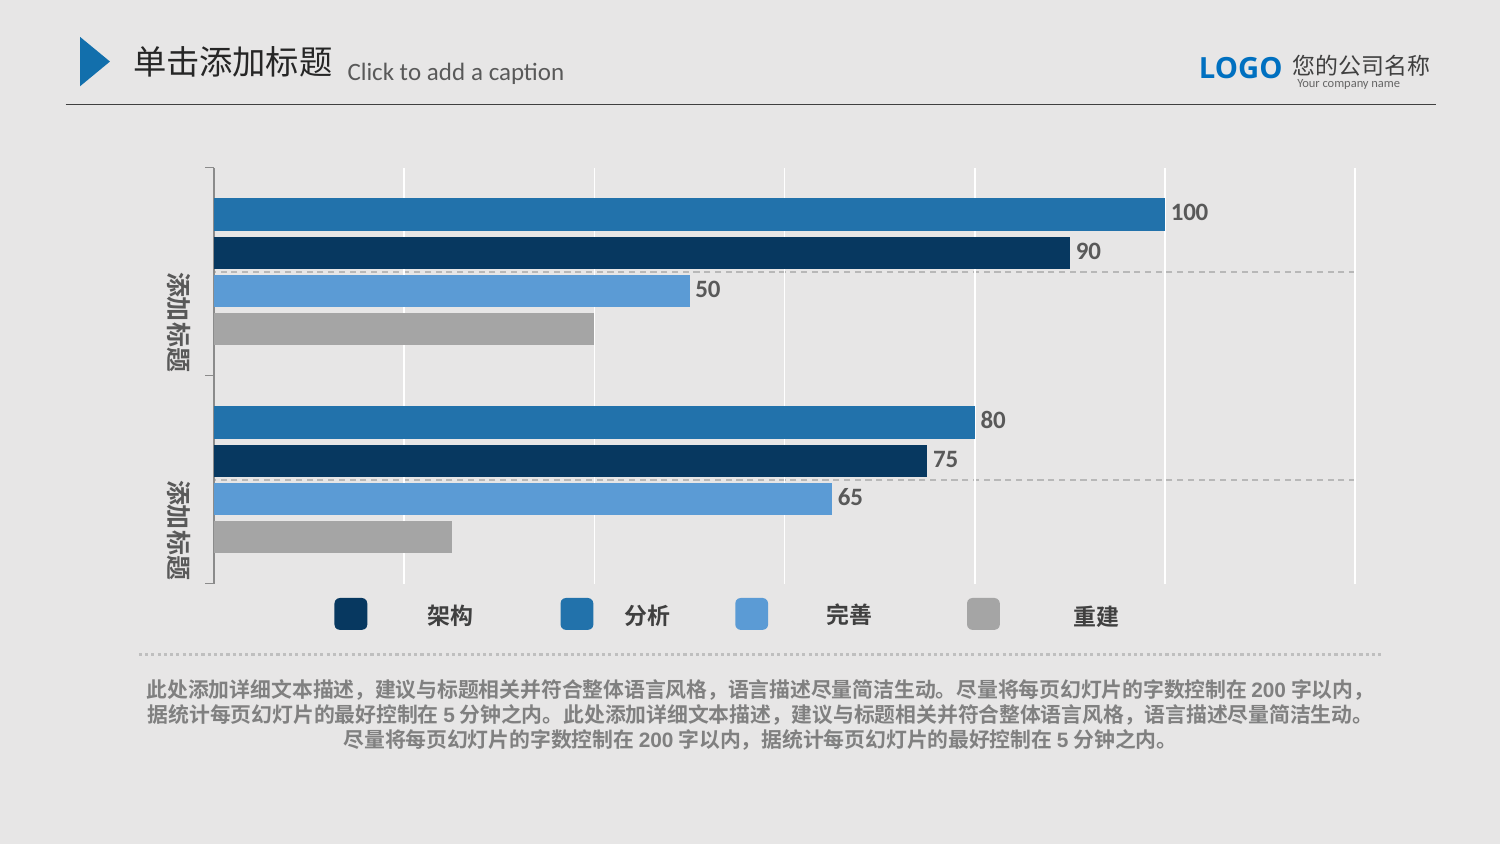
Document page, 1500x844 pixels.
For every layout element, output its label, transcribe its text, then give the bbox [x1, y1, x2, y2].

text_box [121, 35, 643, 92]
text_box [334, 597, 1120, 631]
chart [136, 159, 1381, 593]
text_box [1158, 42, 1495, 98]
text_box 此处添加详细文本描述，建议与标题相关并符合整体语言风格，语言描述尽量简洁生动。尽量将每页幻灯片的字数控制在200字以内，据统计每页幻灯片的最好控制在5分钟之内。此处添加详细文本描述，建议与标题相关并符合整体语言风格，语言描述尽量简洁生动。尽量将每页幻灯片的字数控制在200字以内，据统计每页幻灯片的最好控制在5分钟之内。 [137, 676, 1384, 752]
text_box [78, 34, 112, 89]
